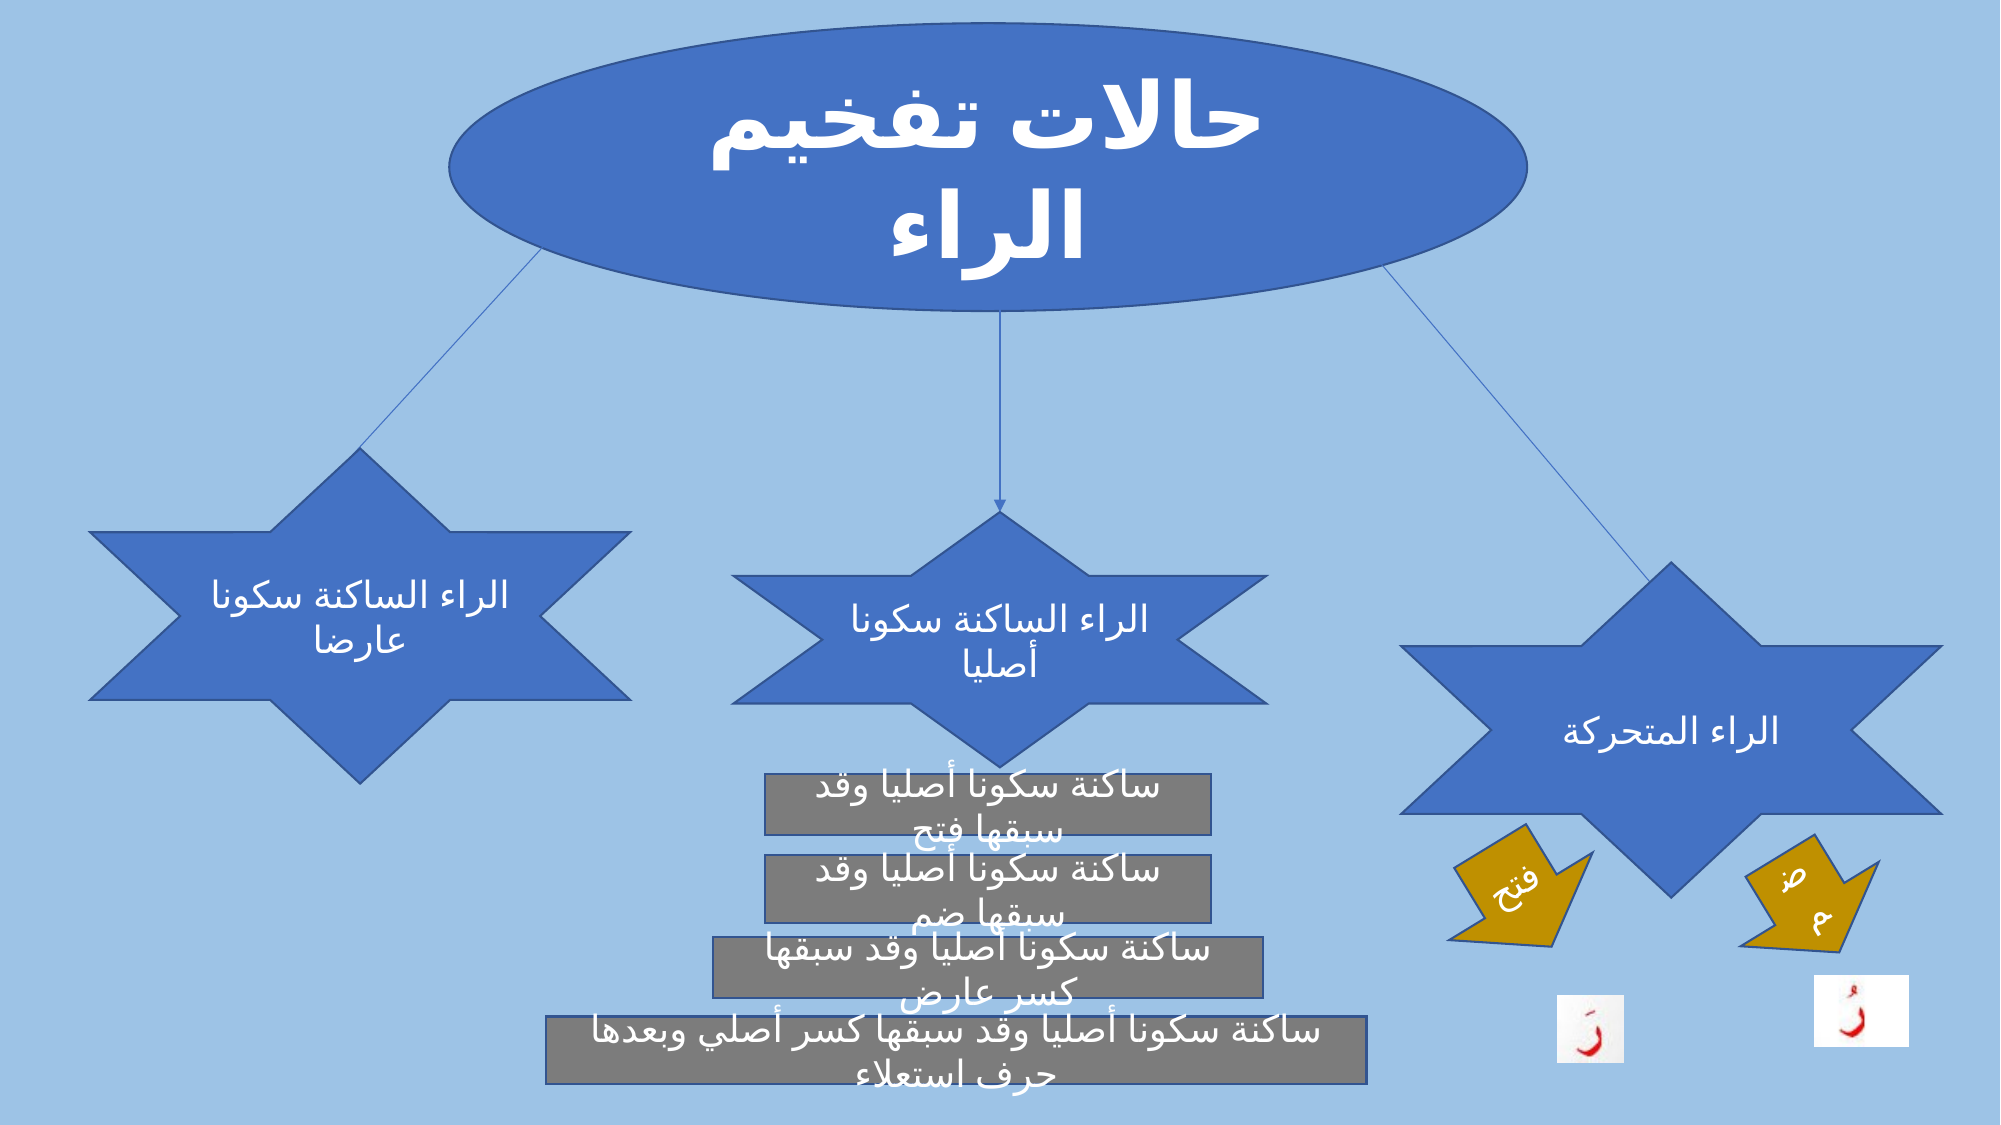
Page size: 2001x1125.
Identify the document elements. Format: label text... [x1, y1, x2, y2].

text_box الراء الساكنة سكونا عارضا [87, 522, 633, 786]
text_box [279, 167, 616, 535]
text_box فتح [1445, 822, 1595, 948]
picture [1557, 995, 1624, 1063]
text_box ساكنة سكونا أصليا وقد سبقها كسر أصلي وبعدها حرف استعلاء [545, 1015, 1368, 1085]
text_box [1369, 250, 1682, 620]
text_box ساكنة سكونا أصليا وقد سبقها كسر عارض [712, 936, 1264, 999]
picture [1814, 975, 1909, 1047]
text_box الراء المتحركة [1398, 571, 1944, 900]
text_box الراء الساكنة سكونا أصليا [730, 511, 1270, 769]
text_box ساكنة سكونا أصليا وقد سبقها ضم [764, 854, 1212, 924]
text_box ساكنة سكونا أصليا وقد سبقها فتح [764, 773, 1212, 836]
text_box ضم [1737, 833, 1881, 954]
text_box حالات تفخيم الراء [448, 22, 1529, 313]
